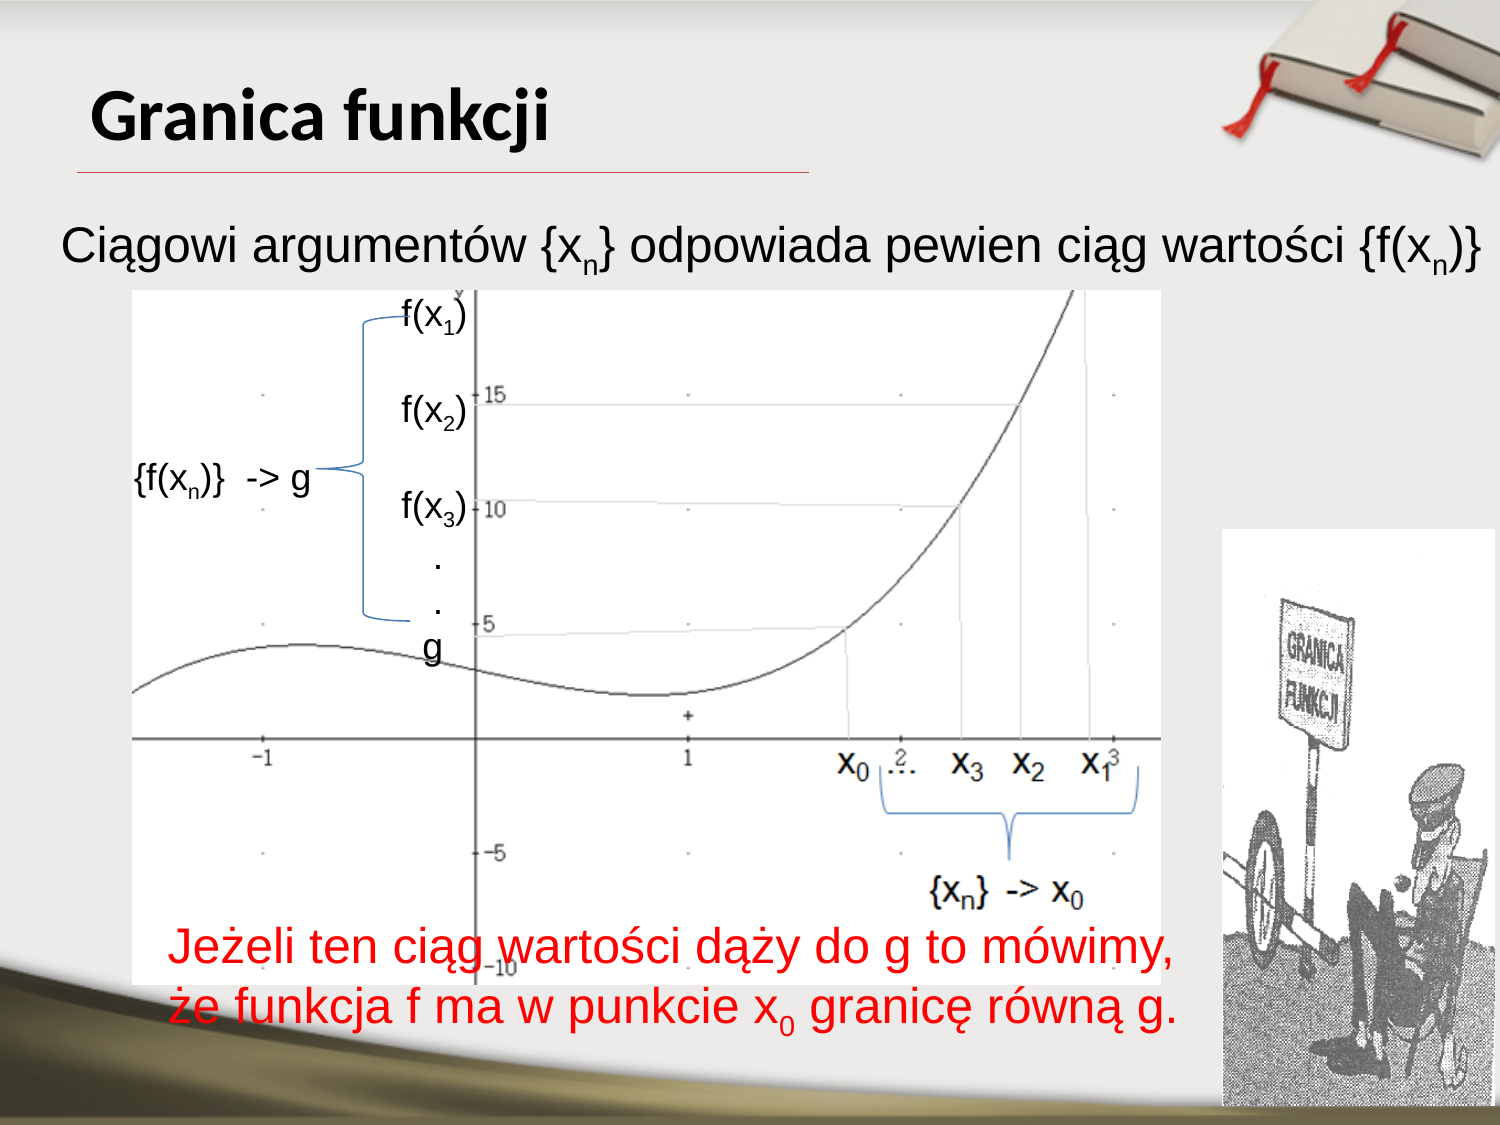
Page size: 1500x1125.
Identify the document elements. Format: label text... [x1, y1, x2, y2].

picture [0, 0, 1500, 1125]
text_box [116, 316, 1218, 1044]
title Granica funkcji [75, 45, 1425, 176]
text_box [131, 280, 1161, 314]
text_box Ciągowi argumentów {xn} odpowiada pewien ciąg wartości {f(xn)} [45, 205, 1497, 289]
